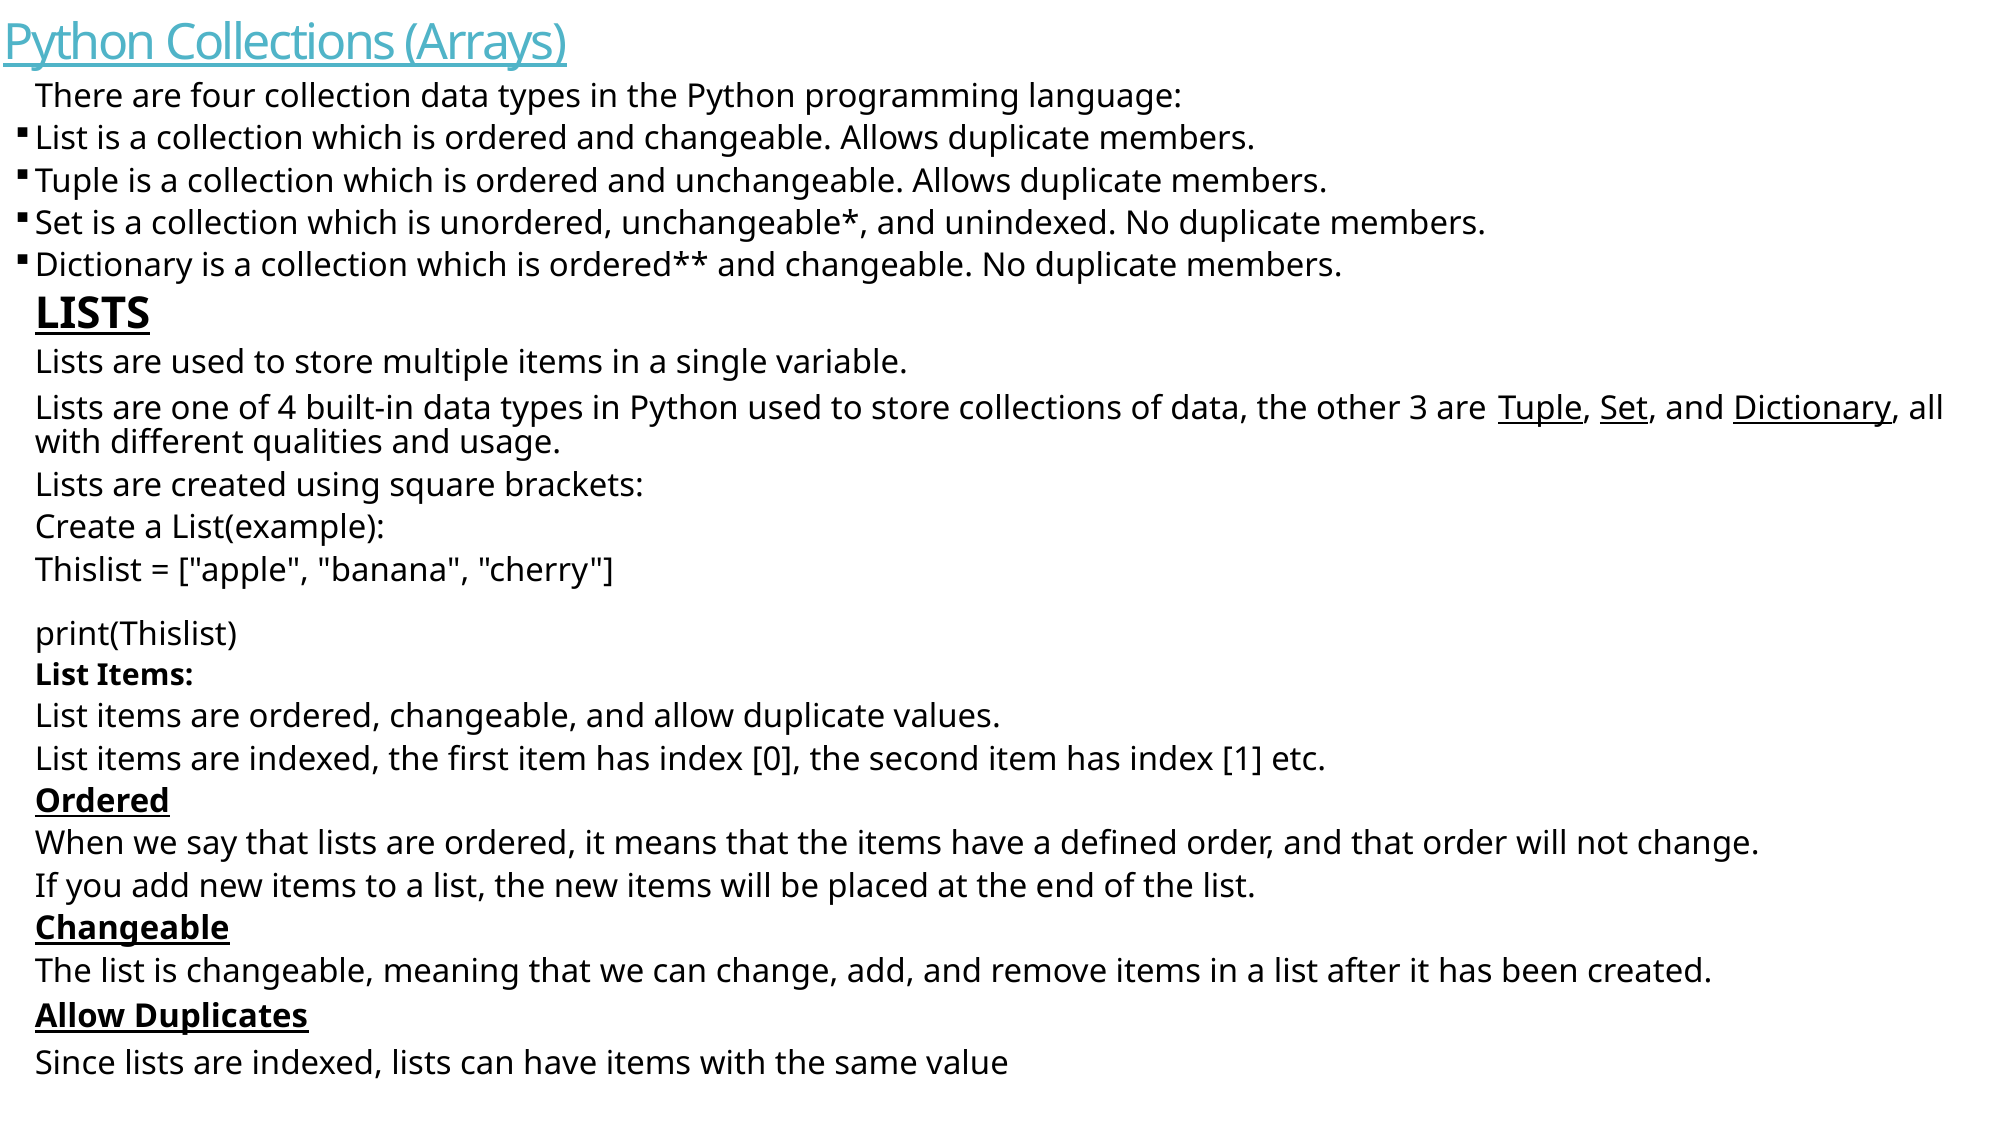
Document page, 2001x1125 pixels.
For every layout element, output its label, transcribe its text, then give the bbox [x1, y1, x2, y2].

title Python Collections (Arrays) [0, 1, 1756, 72]
list There are four collection data types in the Python programming language: List is a collection which is ordered and changeable. Allows duplicate members. Tuple is a collection which is ordered and unchangeable. Allows duplicate members. Set is a collection which is unordered, unchangeable*, and unindexed. No duplicate members. Dictionary is a collection which is ordered** and changeable. No duplicate members. LISTS Lists are used to store multiple items in a single variable. Lists are one of 4 built-in data types in Python used to store collections of data, the other 3 are Tuple, Set, and Dictionary, all with different qualities and usage. Lists are created using square brackets: Create a List(example): Thislist = ["apple", "banana", "cherry"] print(Thislist) List Items: List items are ordered, changeable, and allow duplicate values. List items are indexed, the first item has index [0], the second item has index [1] etc. Ordered When we say that lists are ordered, it means that the items have a defined order, and that order will not change. If you add new items to a list, the new items will be placed at the end of the list. Changeable The list is changeable, meaning that we can change, add, and remove items in a list after it has been created. Allow Duplicates Since lists are indexed, lists can have items with the same value [0, 72, 1976, 1124]
